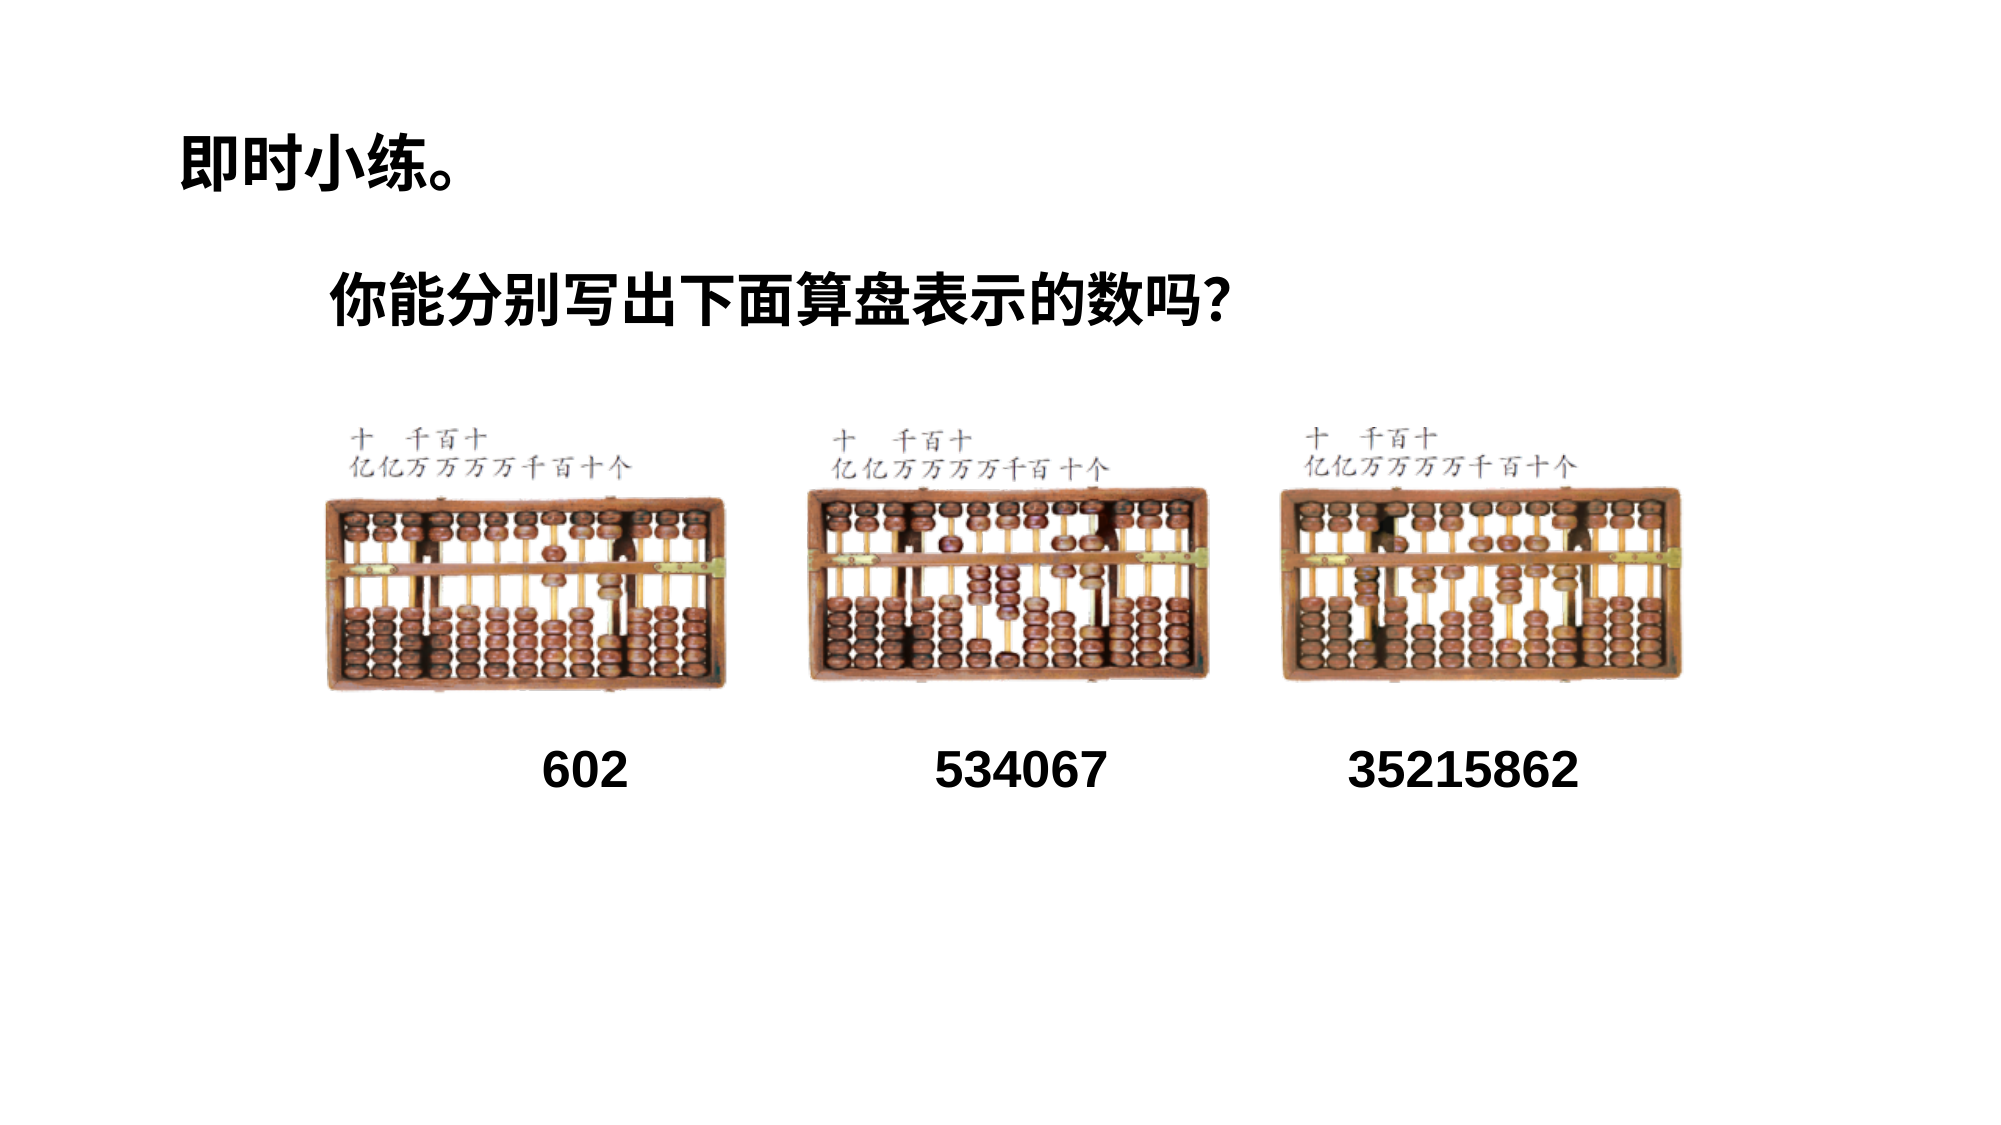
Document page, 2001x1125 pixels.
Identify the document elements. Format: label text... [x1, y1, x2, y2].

text_box 你能分别写出下面算盘表示的数吗？ [314, 256, 1388, 341]
picture [315, 427, 1685, 697]
text_box 即时小练。 [164, 117, 507, 207]
text_box 35215862 [1332, 728, 1634, 806]
text_box 602 [527, 728, 681, 806]
text_box 534067 [919, 728, 1145, 806]
